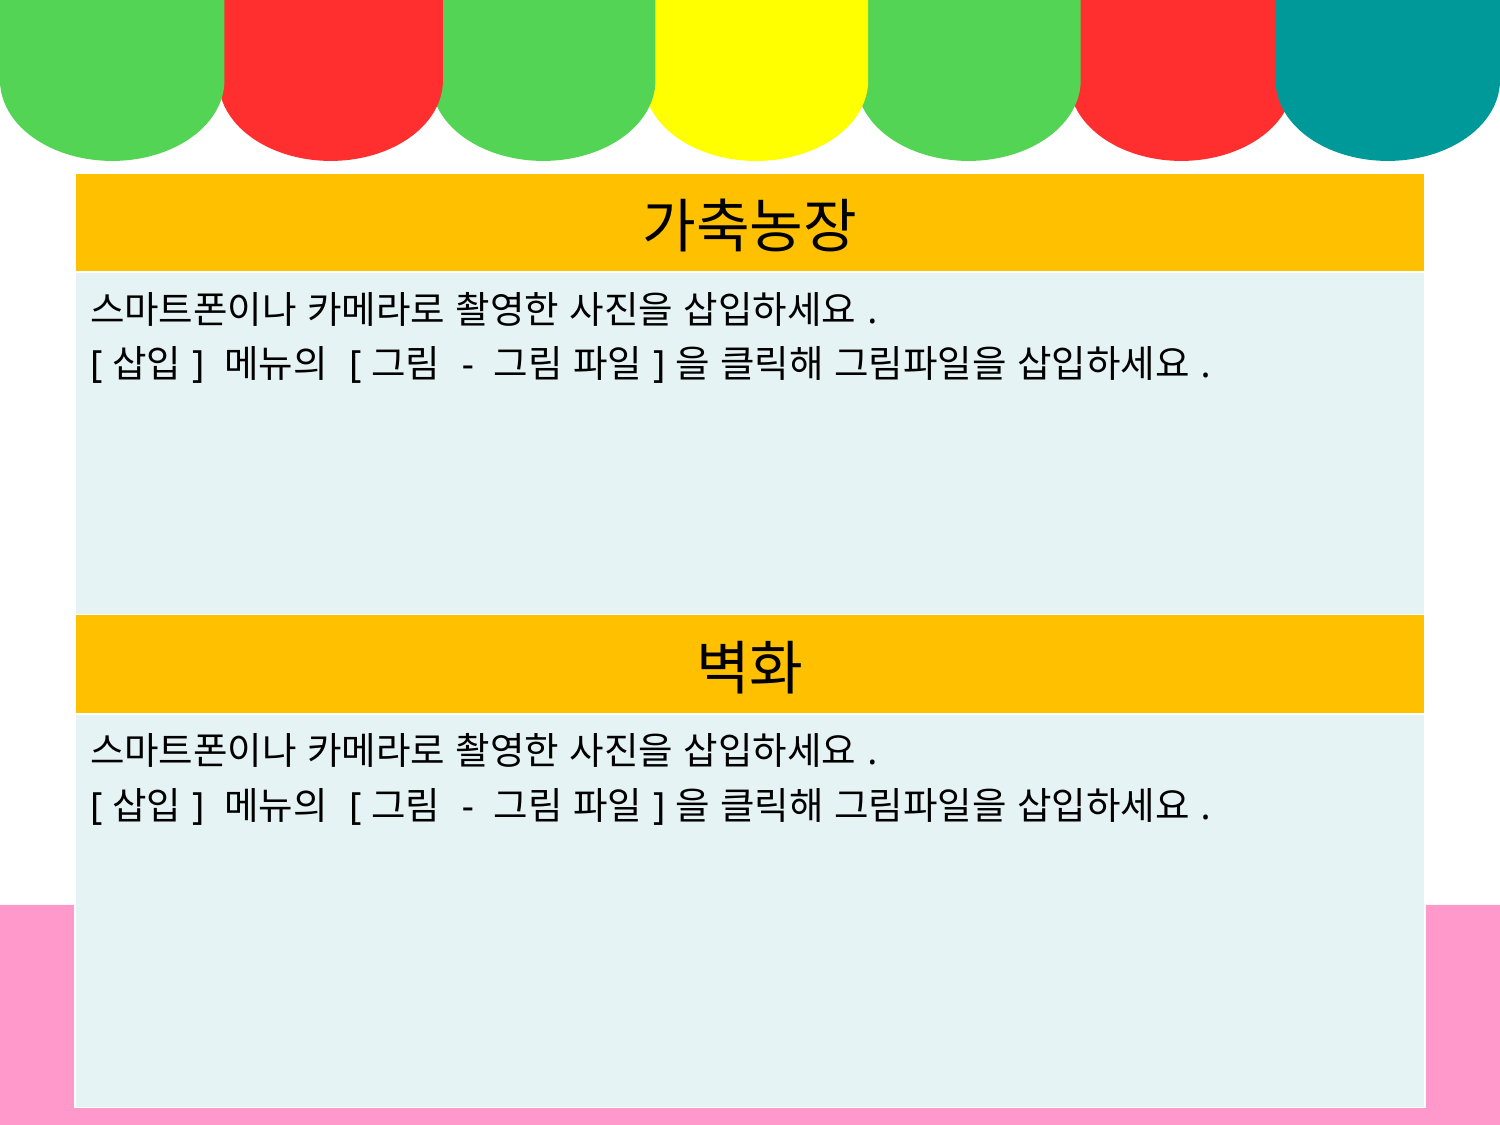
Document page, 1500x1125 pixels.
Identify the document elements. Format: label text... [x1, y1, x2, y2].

table_cell 벽화 [76, 615, 1424, 713]
table_cell 스마트폰이나 카메라로 촬영한 사진을 삽입하세요. [삽입] 메뉴의 [그림 - 그림 파일]을 클릭해 그림파일을 삽입하세요. [76, 273, 1424, 614]
table_cell 스마트폰이나 카메라로 촬영한 사진을 삽입하세요. [삽입] 메뉴의 [그림 - 그림 파일]을 클릭해 그림파일을 삽입하세요. [76, 715, 1424, 1107]
table_header 가축농장 [76, 174, 1424, 271]
